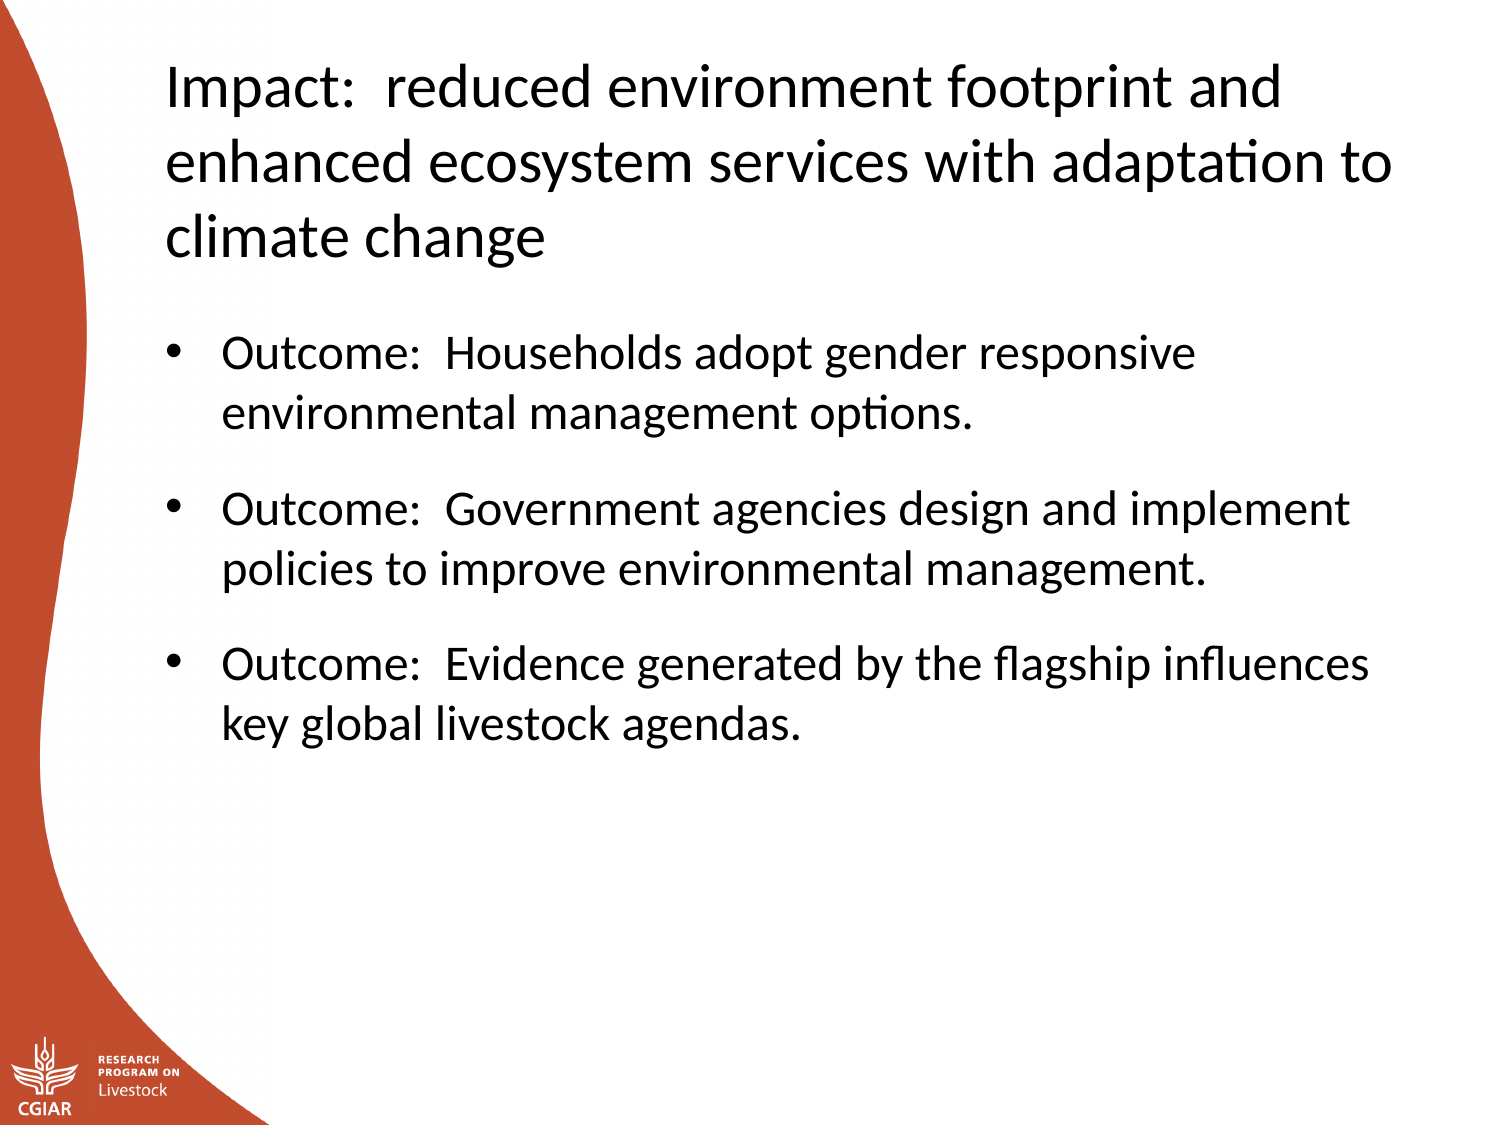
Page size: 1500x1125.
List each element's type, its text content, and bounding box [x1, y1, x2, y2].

list Outcome: Households adopt gender responsive environmental management options. Outcome: Government agencies design and implement policies to improve environmental management. Outcome: Evidence generated by the flagship influences key global livestock agendas. [150, 312, 1450, 950]
picture [0, 0, 270, 1125]
list Impact: reduced environment footprint and enhanced ecosystem services with adaptation to climate change [150, 37, 1450, 263]
